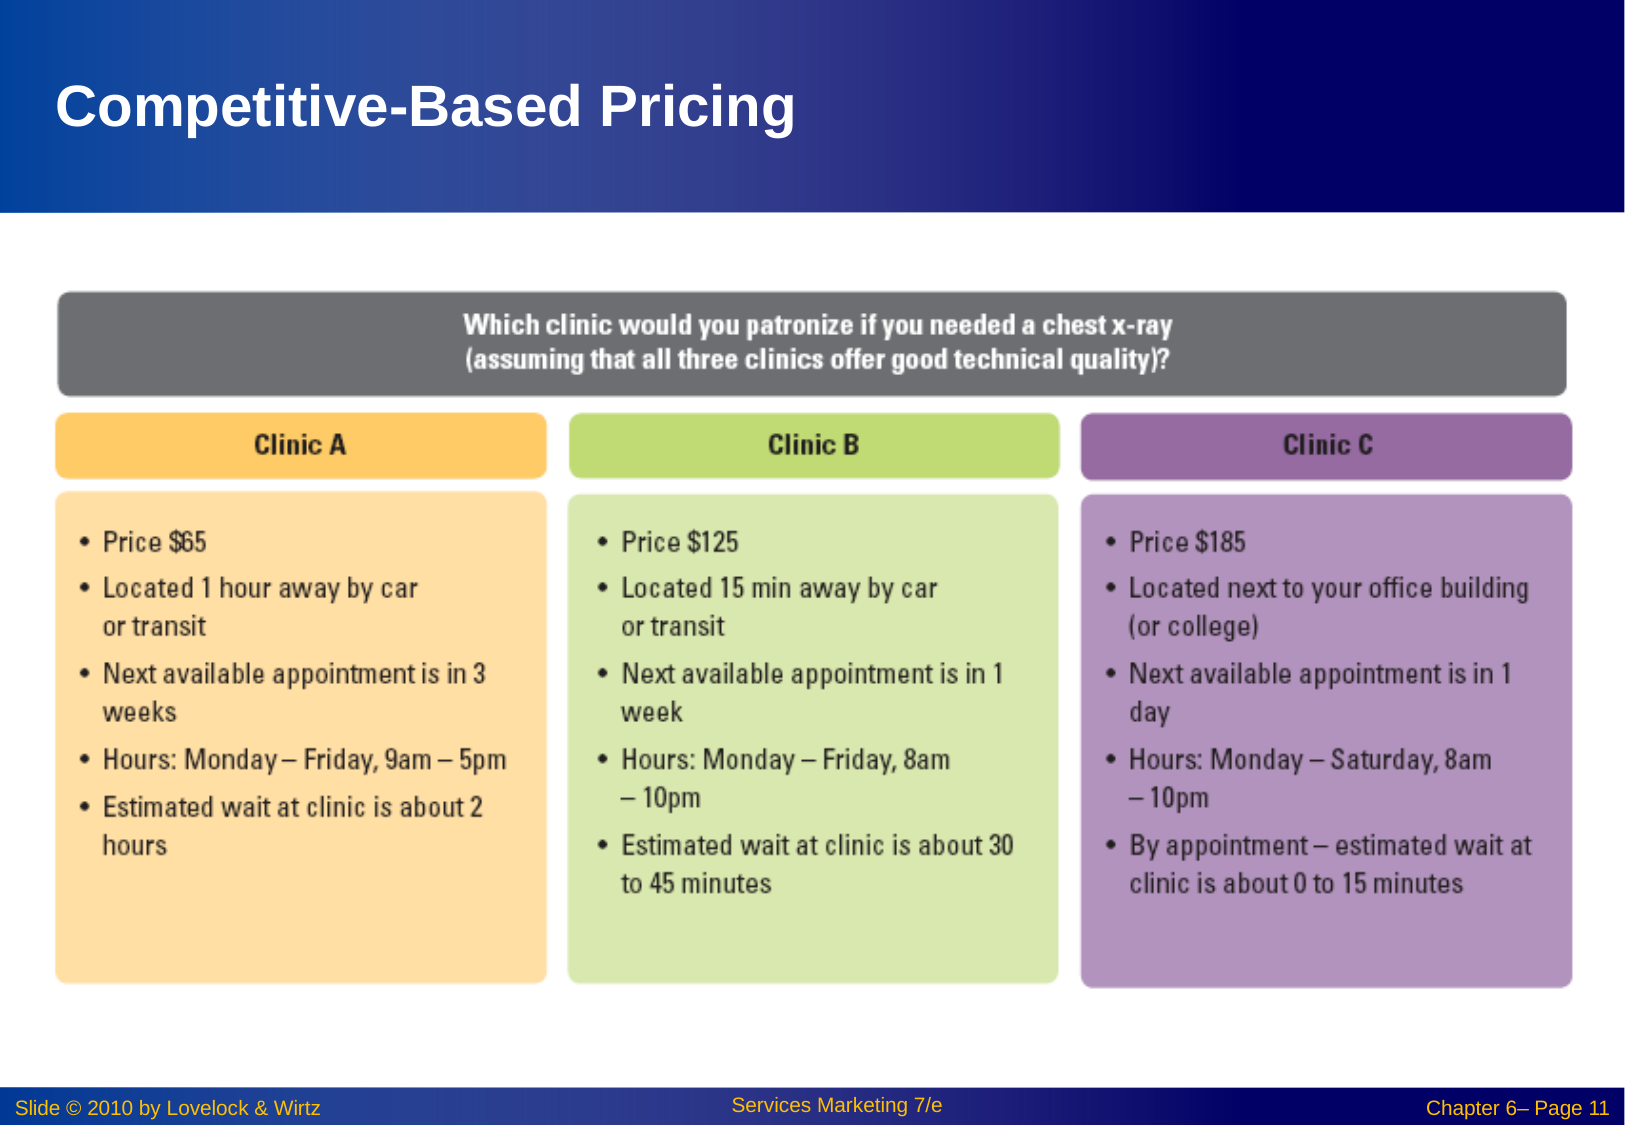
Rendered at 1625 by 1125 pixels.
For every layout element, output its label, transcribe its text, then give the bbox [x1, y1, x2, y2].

title Competitive-Based Pricing [40, 3, 1043, 203]
picture [49, 274, 1588, 1006]
